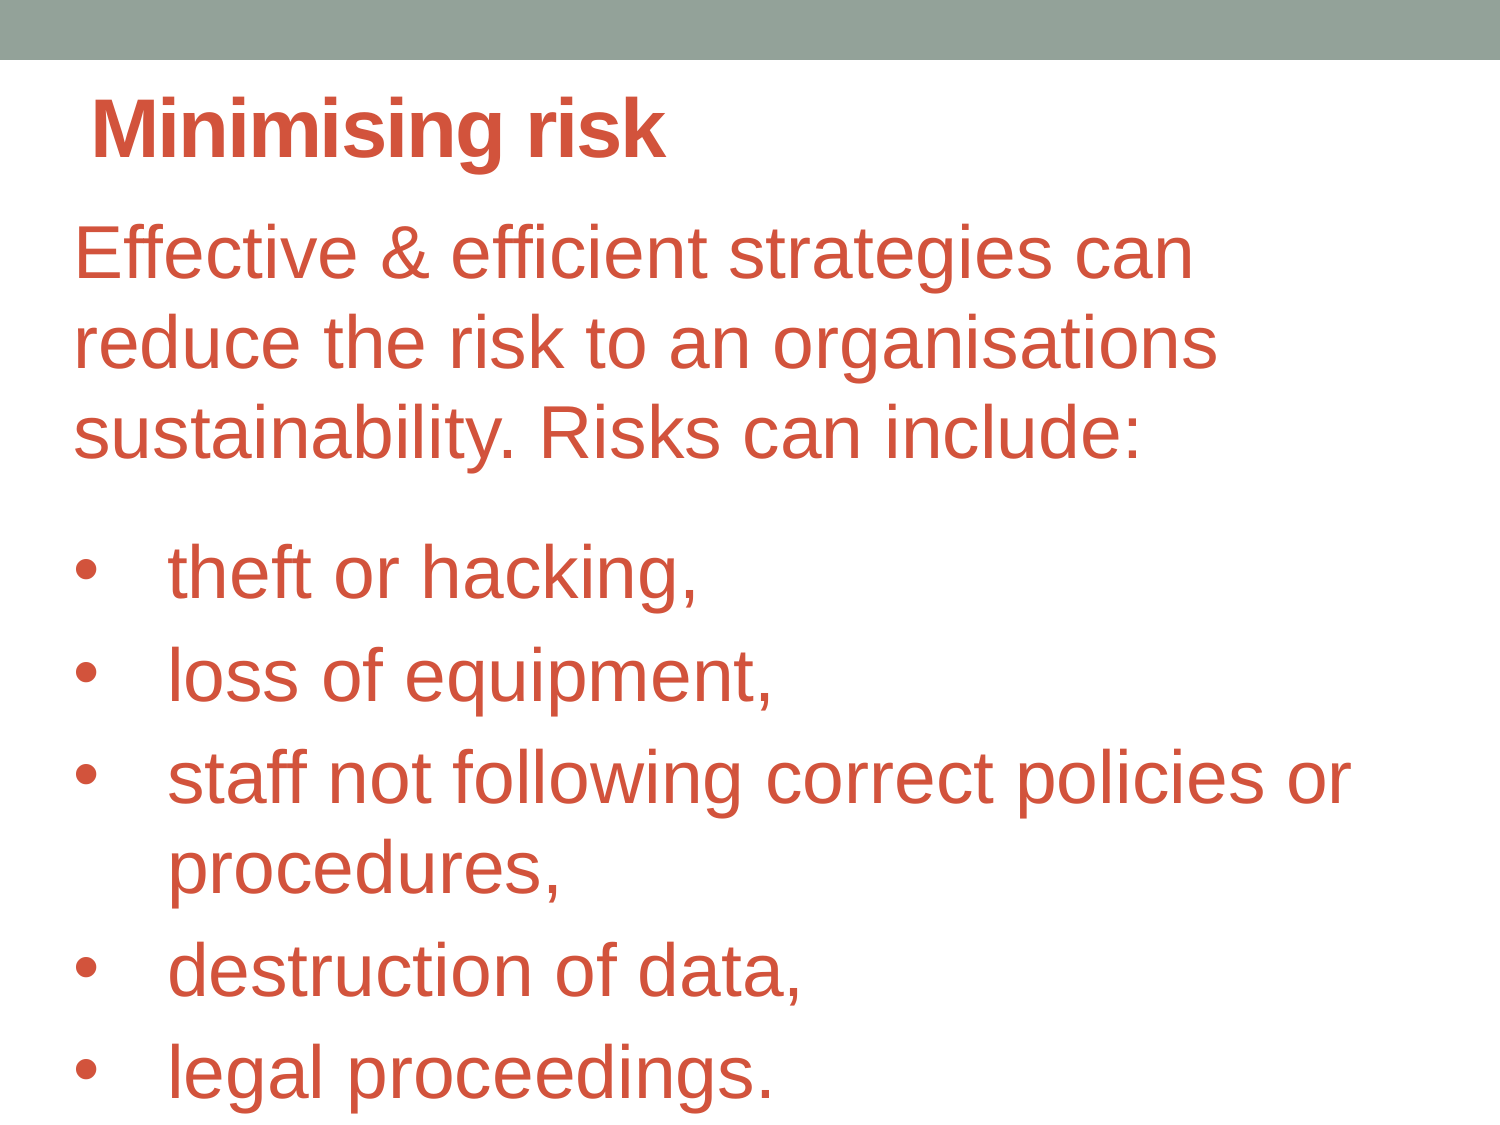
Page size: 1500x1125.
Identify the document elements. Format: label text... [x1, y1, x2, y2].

title Minimising risk [75, 42, 1425, 196]
text_box Effective & efficient strategies can reduce the risk to an organisations sustainability. Risks can include: theft or hacking, loss of equipment, staff not following correct policies or procedures, destruction of data, legal proceedings. [58, 196, 1453, 1122]
